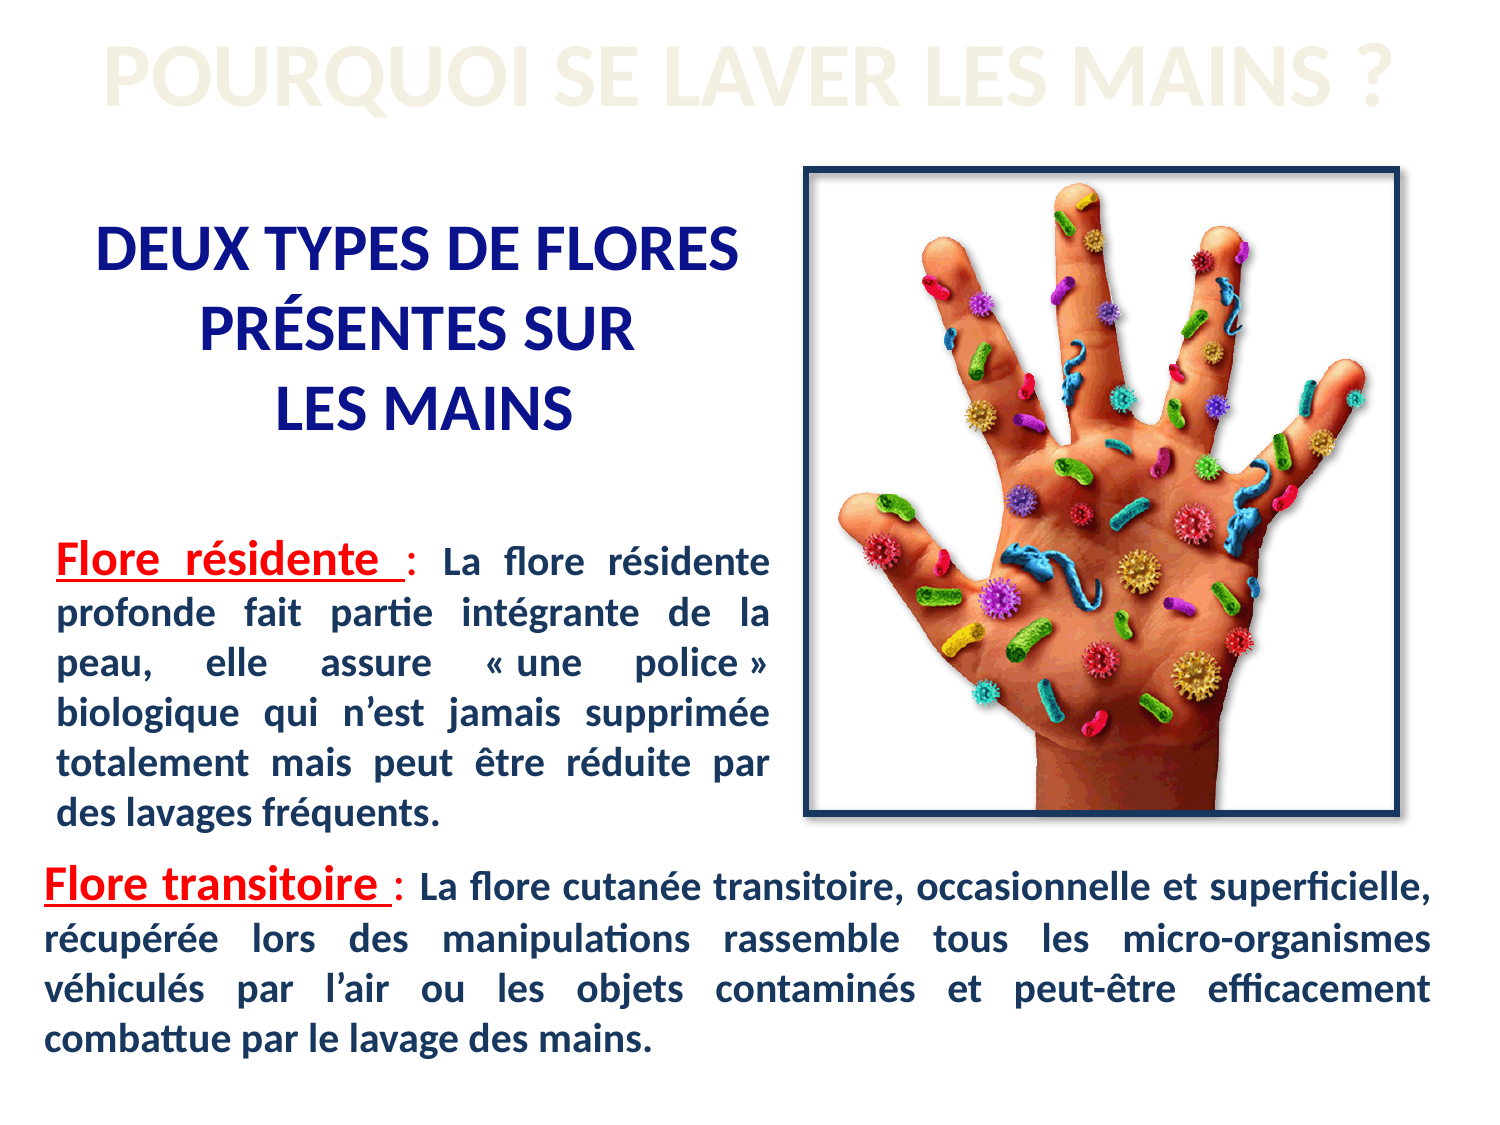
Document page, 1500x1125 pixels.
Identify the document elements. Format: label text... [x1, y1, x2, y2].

text_box Flore résidente : La flore résidente profonde fait partie intégrante de la peau, elle assure « une police » biologique qui n’est jamais supprimée totalement mais peut être réduite par des lavages fréquents. [41, 517, 786, 843]
text_box Flore transitoire : La flore cutanée transitoire, occasionnelle et superficielle, récupérée lors des manipulations rassemble tous les micro-organismes véhiculés par l’air ou les objets contaminés et peut-être efficacement combattue par le lavage des mains. [29, 843, 1447, 1069]
text_box Deux types de flores Présentes sur les mains [76, 196, 774, 452]
picture [808, 172, 1395, 811]
text_box POURQUOI SE LAVER LES MAINS ? [0, 7, 1500, 133]
